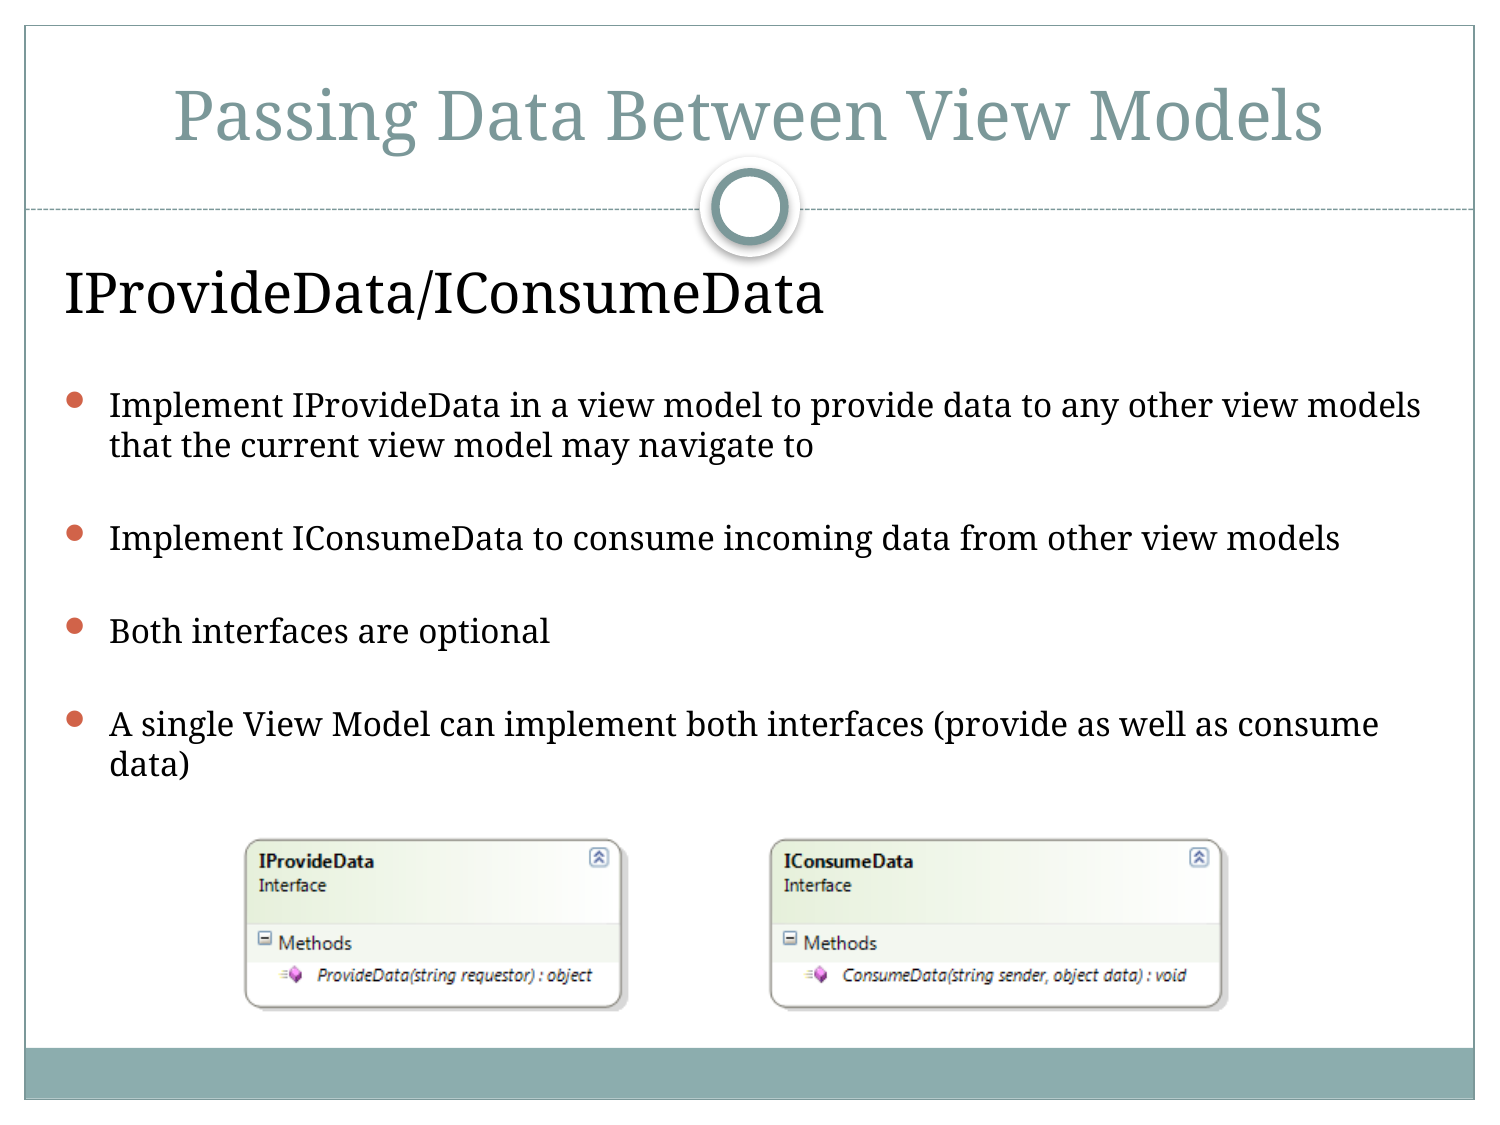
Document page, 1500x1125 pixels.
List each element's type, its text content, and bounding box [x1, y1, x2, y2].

title Passing Data Between View Models [49, 37, 1450, 162]
picture [229, 824, 1235, 1021]
list IProvideData/IConsumeData Implement IProvideData in a view model to provide data to any other view models that the current view model may navigate to Implement IConsumeData to consume incoming data from other view models Both interfaces are optional A single View Model can implement both interfaces (provide as well as consume data) [49, 249, 1450, 1005]
